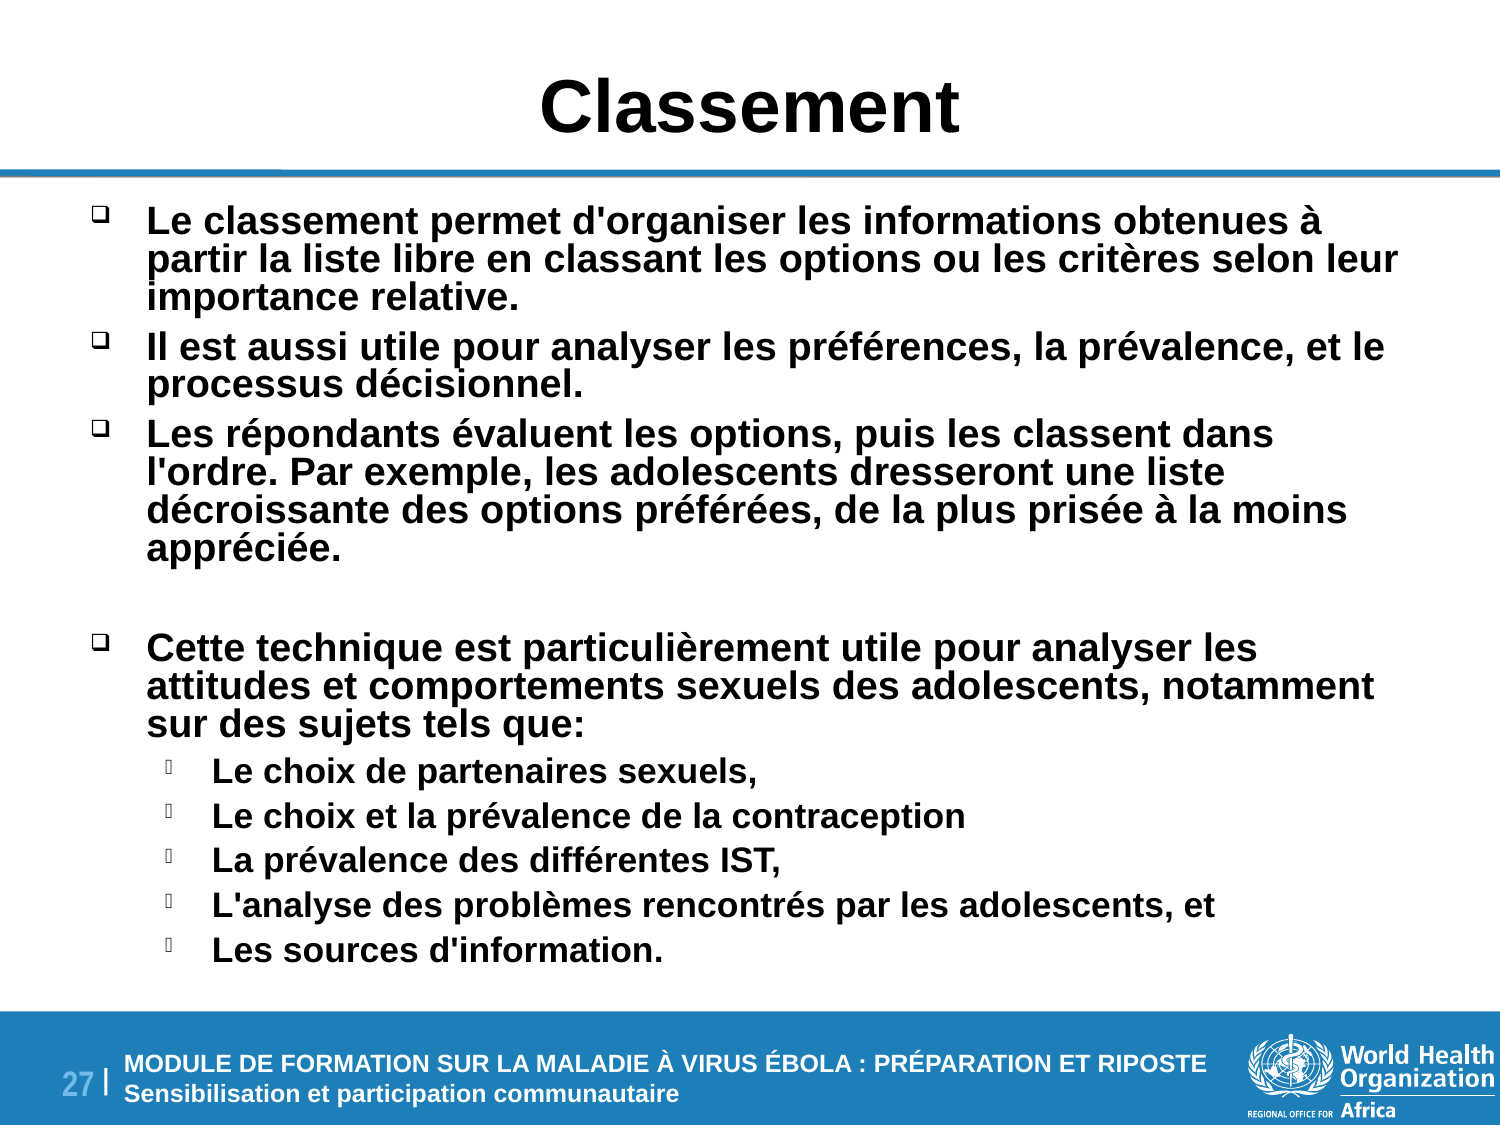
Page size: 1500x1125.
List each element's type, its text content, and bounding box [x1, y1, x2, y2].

list Le classement permet d'organiser les informations obtenues à partir la liste libre en classant les options ou les critères selon leur importance relative. Il est aussi utile pour analyser les préférences, la prévalence, et le processus décisionnel. Les répondants évaluent les options, puis les classent dans l'ordre. Par exemple, les adolescents dresseront une liste décroissante des options préférées, de la plus prisée à la moins appréciée. Cette technique est particulièrement utile pour analyser les attitudes et comportements sexuels des adolescents, notamment sur des sujets tels que: Le choix de partenaires sexuels, Le choix et la prévalence de la contraception La prévalence des différentes IST, L'analyse des problèmes rencontrés par les adolescents, et Les sources d'information. [75, 196, 1425, 1005]
title Classement [75, 45, 1425, 161]
